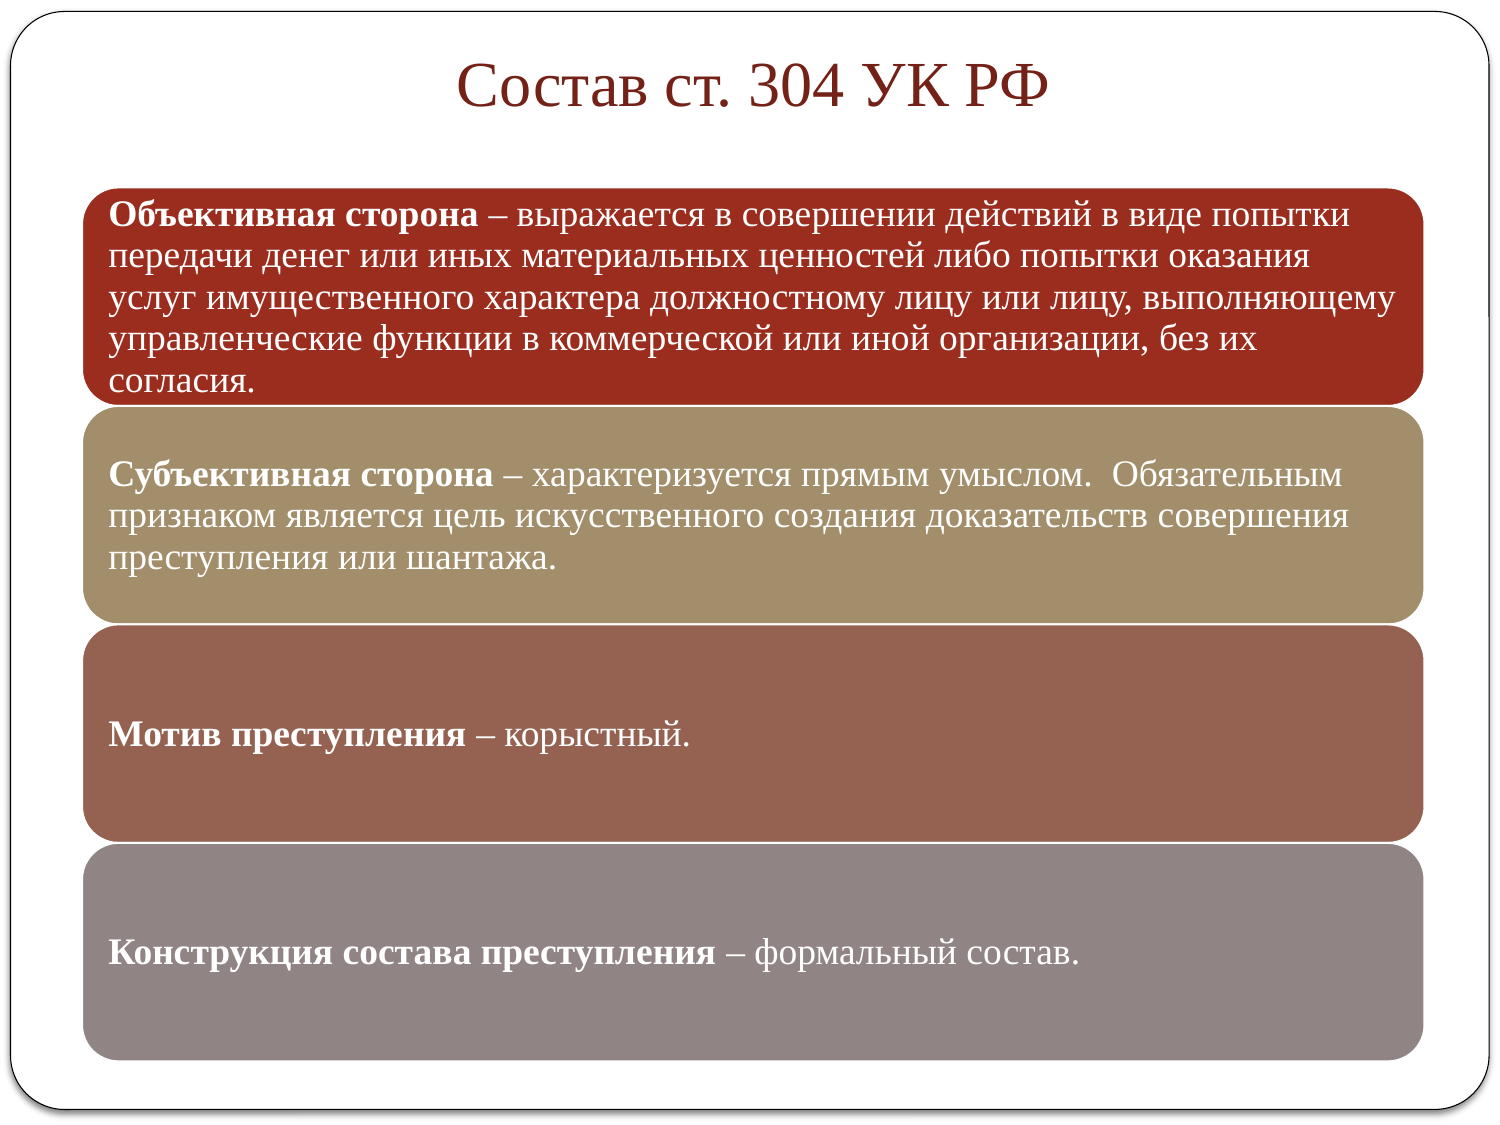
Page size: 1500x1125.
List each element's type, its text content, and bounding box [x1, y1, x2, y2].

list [81, 187, 1425, 1062]
title Состав ст. 304 УК РФ [82, 35, 1425, 135]
